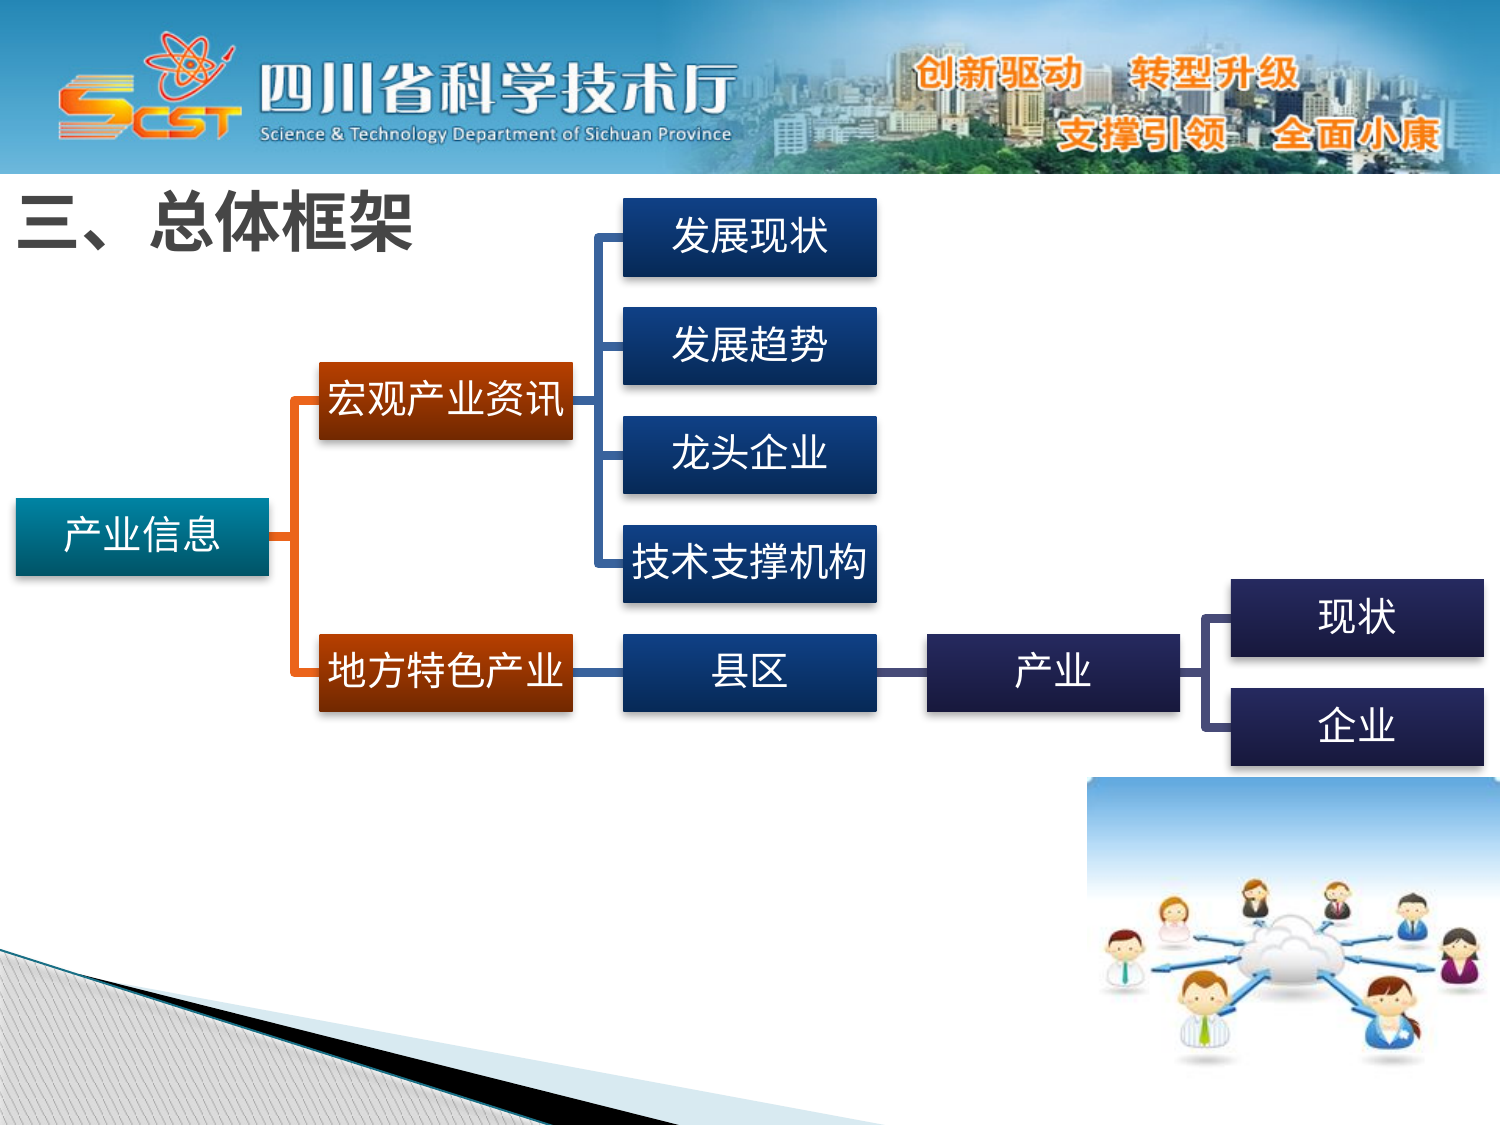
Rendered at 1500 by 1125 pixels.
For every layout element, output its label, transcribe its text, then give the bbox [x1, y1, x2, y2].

picture [0, 0, 1500, 172]
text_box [14, 148, 1486, 816]
text_box 三、总体框架 [0, 172, 8, 268]
picture [1087, 777, 1500, 1122]
text_box 三、总体框架 [1492, 172, 1500, 268]
